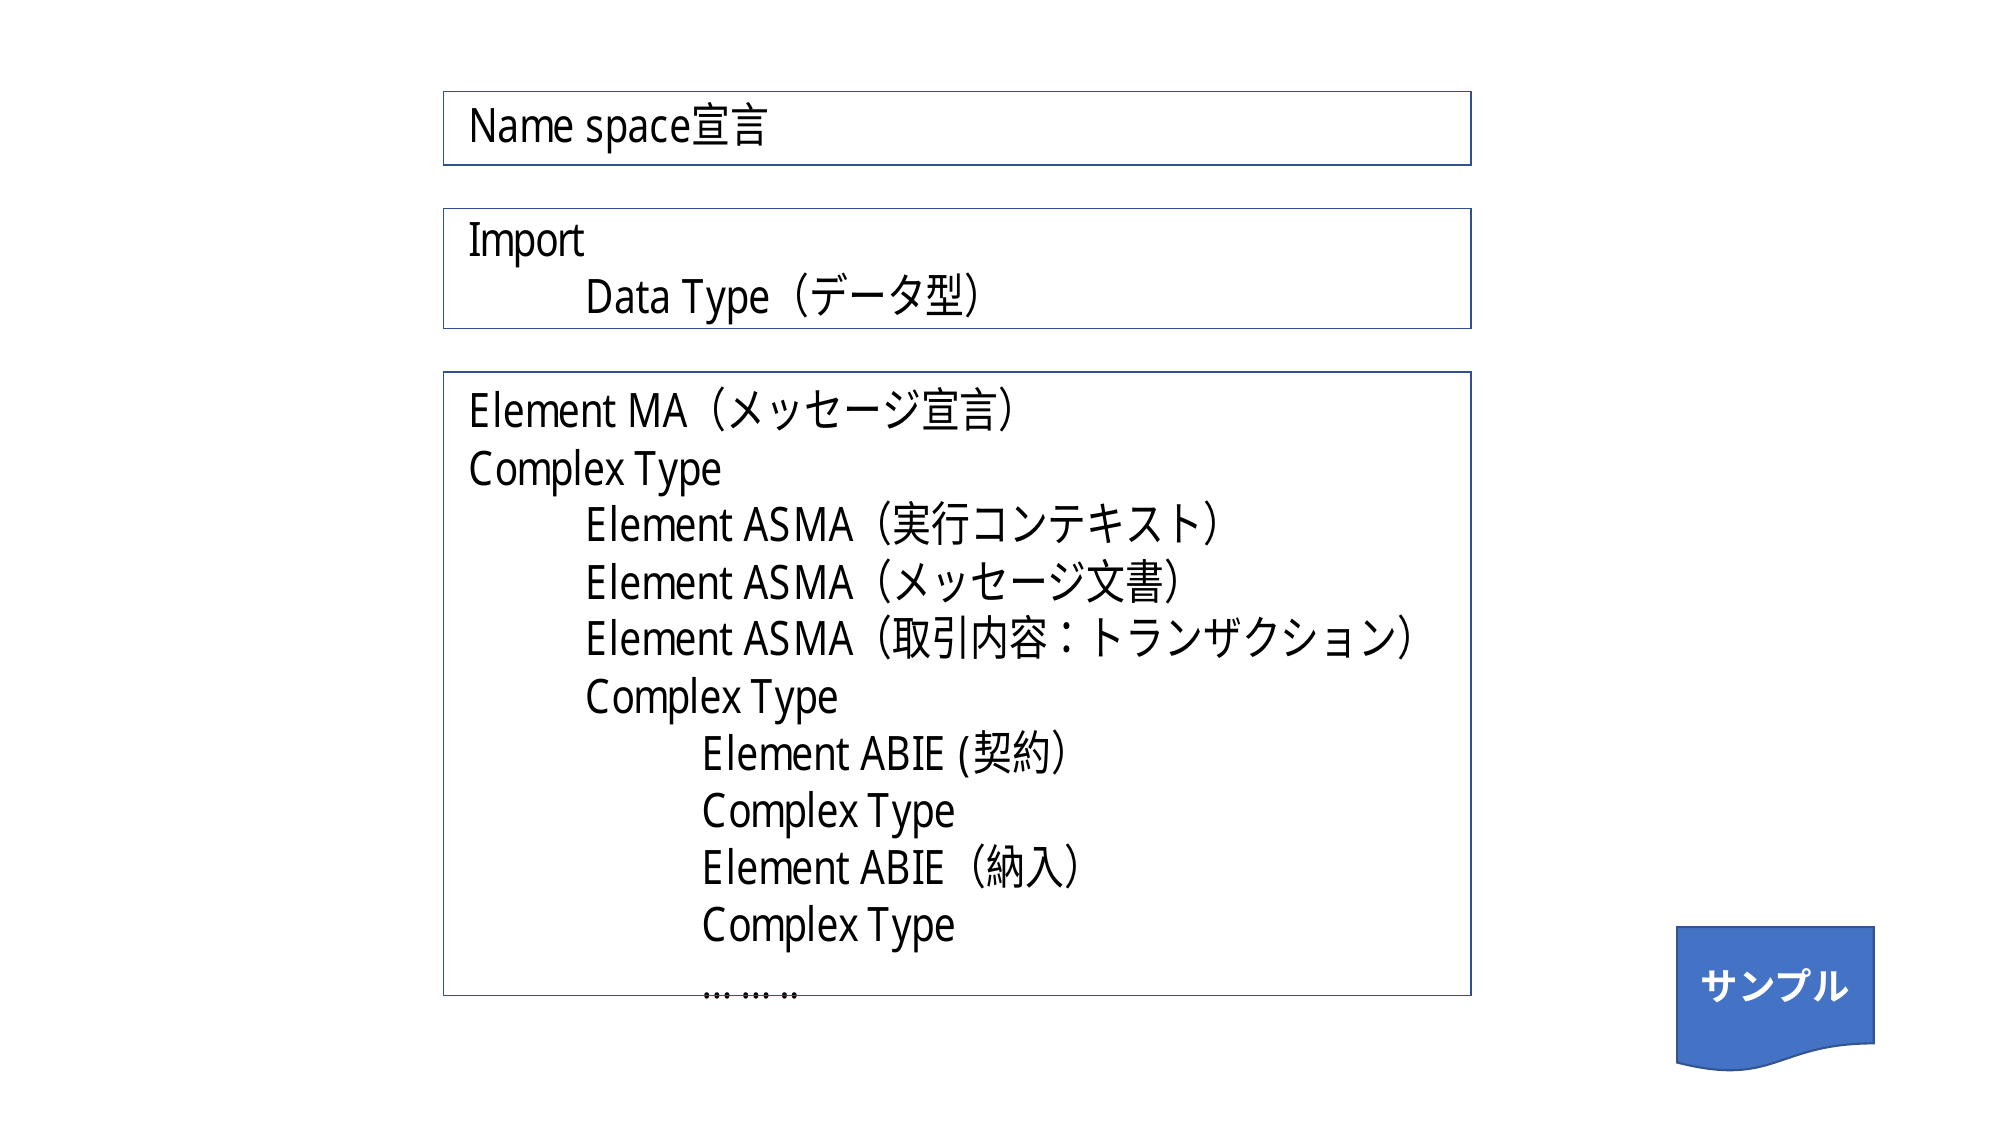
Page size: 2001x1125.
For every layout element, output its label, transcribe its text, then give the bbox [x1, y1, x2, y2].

picture [442, 83, 1620, 1042]
text_box サンプル [1676, 926, 1875, 1072]
